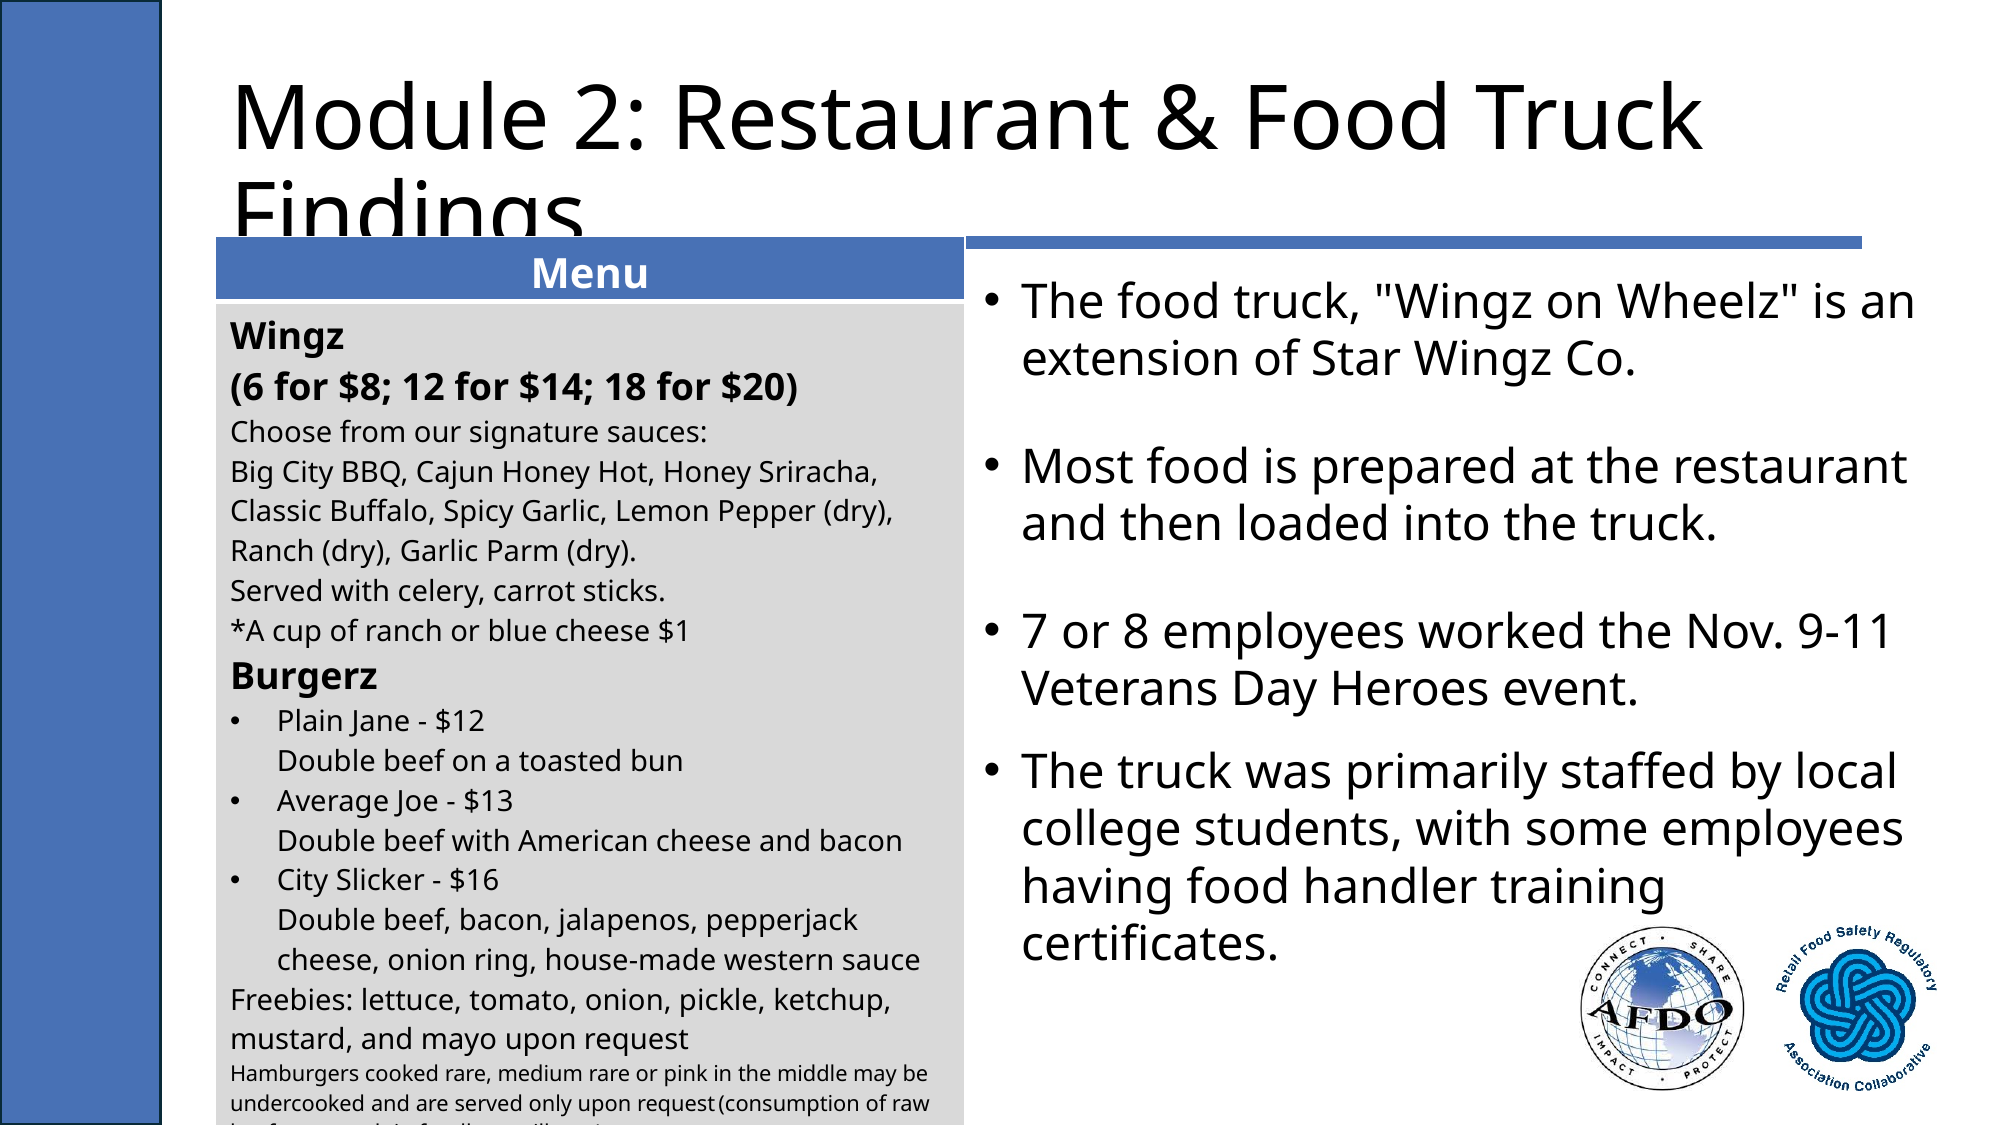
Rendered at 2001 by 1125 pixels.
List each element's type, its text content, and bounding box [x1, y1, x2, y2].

title Module 2: Restaurant & Food Truck Findings [215, 111, 1865, 226]
table_cell Wingz (6 for $8; 12 for $14; 18 for $20) Choose from our signature sauces: Big City BBQ, Cajun Honey Hot, Honey Sriracha, Classic Buffalo, Spicy Garlic, Lemon Pepper (dry), Ranch (dry), Garlic Parm (dry). Served with celery, carrot sticks. *A cup of ranch or blue cheese $1 Burgerz Plain Jane - $12 Double beef on a toasted bun Average Joe - $13 Double beef with American cheese and bacon City Slicker - $16 Double beef, bacon, jalapenos, pepperjack cheese, onion ring, house-made western sauce Freebies: lettuce, tomato, onion, pickle, ketchup, mustard, and mayo upon request Hamburgers cooked rare, medium rare or pink in the middle may be undercooked and are served only upon request (consumption of raw beef may result in foodborne illness). Sidez: Hand cut fries (small) - $8; Hand cut fries (large) - $12 [216, 304, 964, 1125]
picture [1776, 925, 1937, 1091]
list The food truck, "Wingz on Wheelz" is an extension of Star Wingz Co. Most food is prepared at the restaurant and then loaded into the truck. 7 or 8 employees worked the Nov. 9-11 Veterans Day Heroes event. The truck was primarily staffed by local college students, with some employees having food handler training certificates. [968, 263, 1934, 1061]
table_header Menu [216, 237, 964, 299]
picture [1579, 1061, 1745, 1091]
